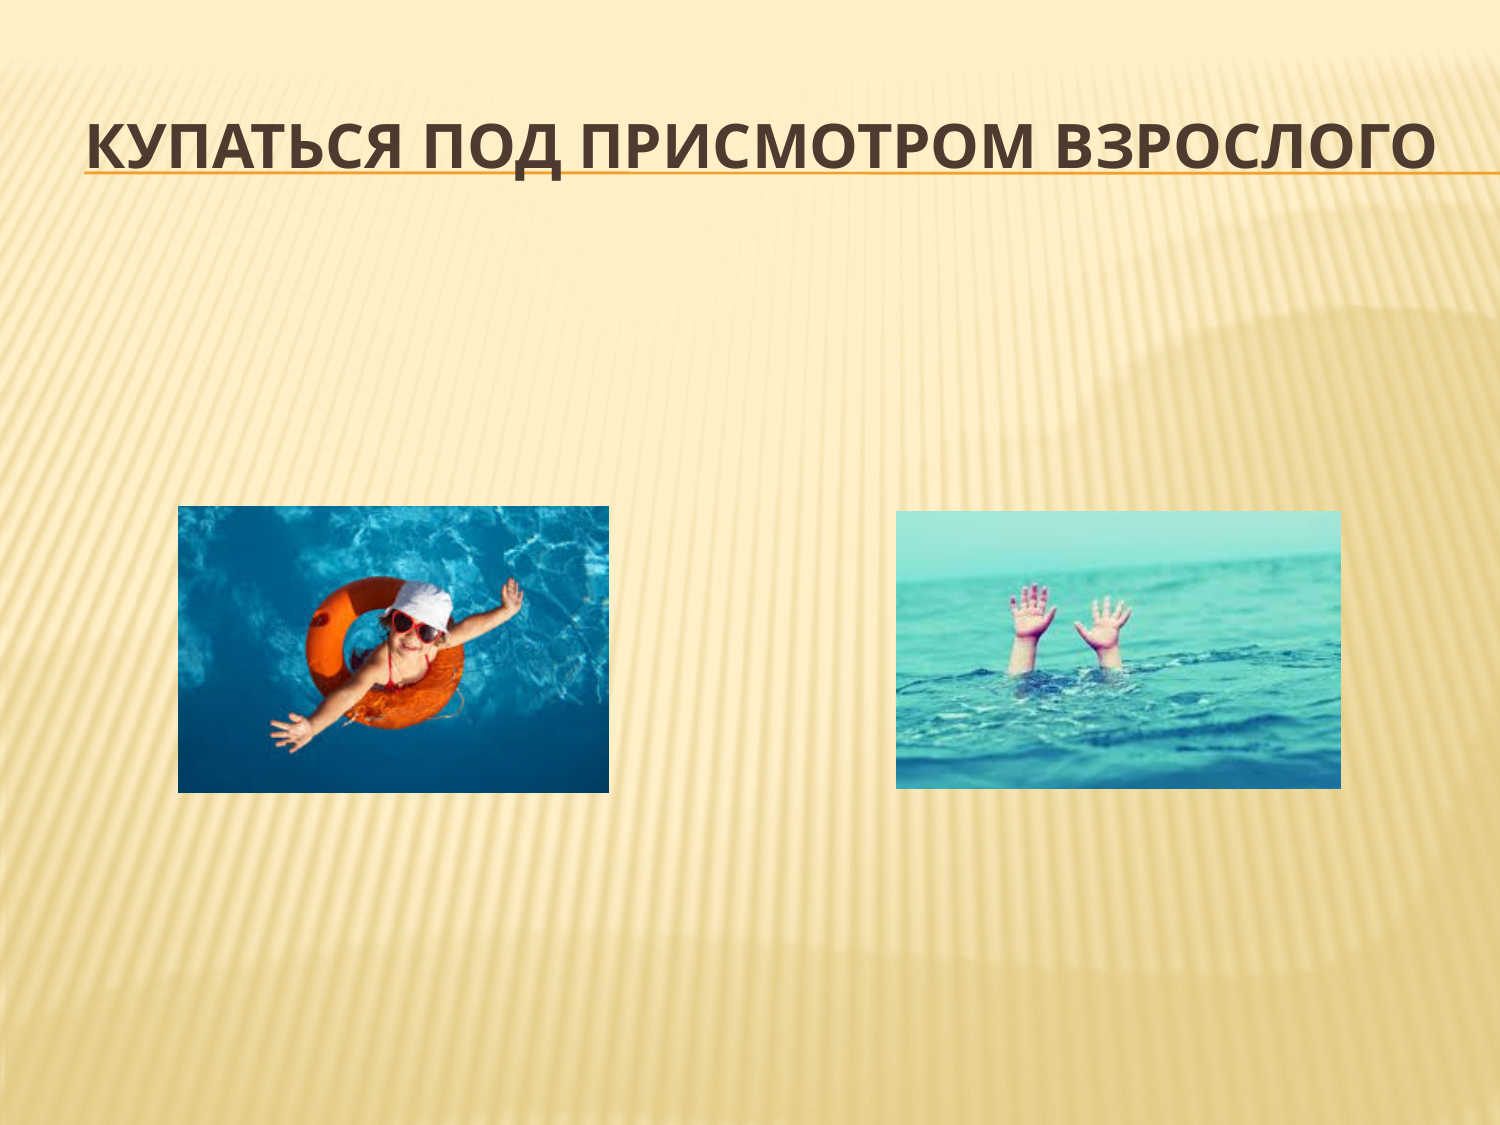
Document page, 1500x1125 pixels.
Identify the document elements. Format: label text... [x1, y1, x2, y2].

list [896, 511, 1341, 789]
title Купаться под присмотром взрослого [49, 75, 1475, 213]
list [178, 506, 609, 794]
